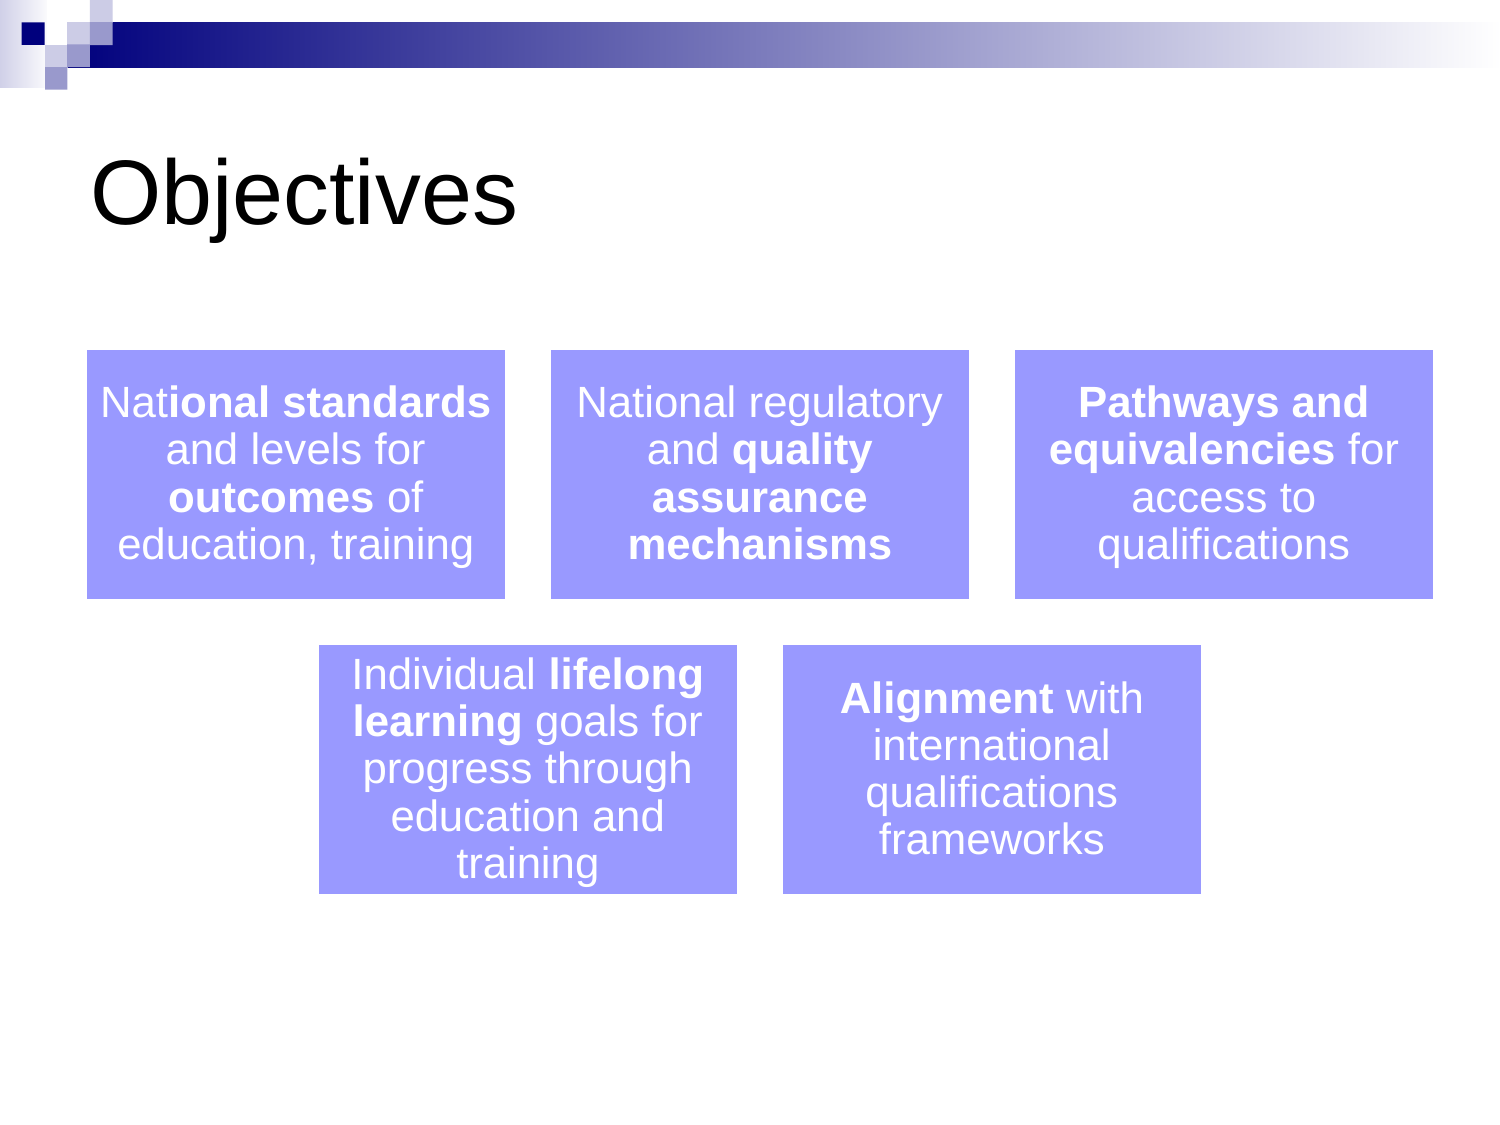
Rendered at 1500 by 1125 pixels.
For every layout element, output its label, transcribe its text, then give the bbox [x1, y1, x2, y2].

title Objectives [74, 74, 1426, 301]
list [84, 250, 1436, 994]
